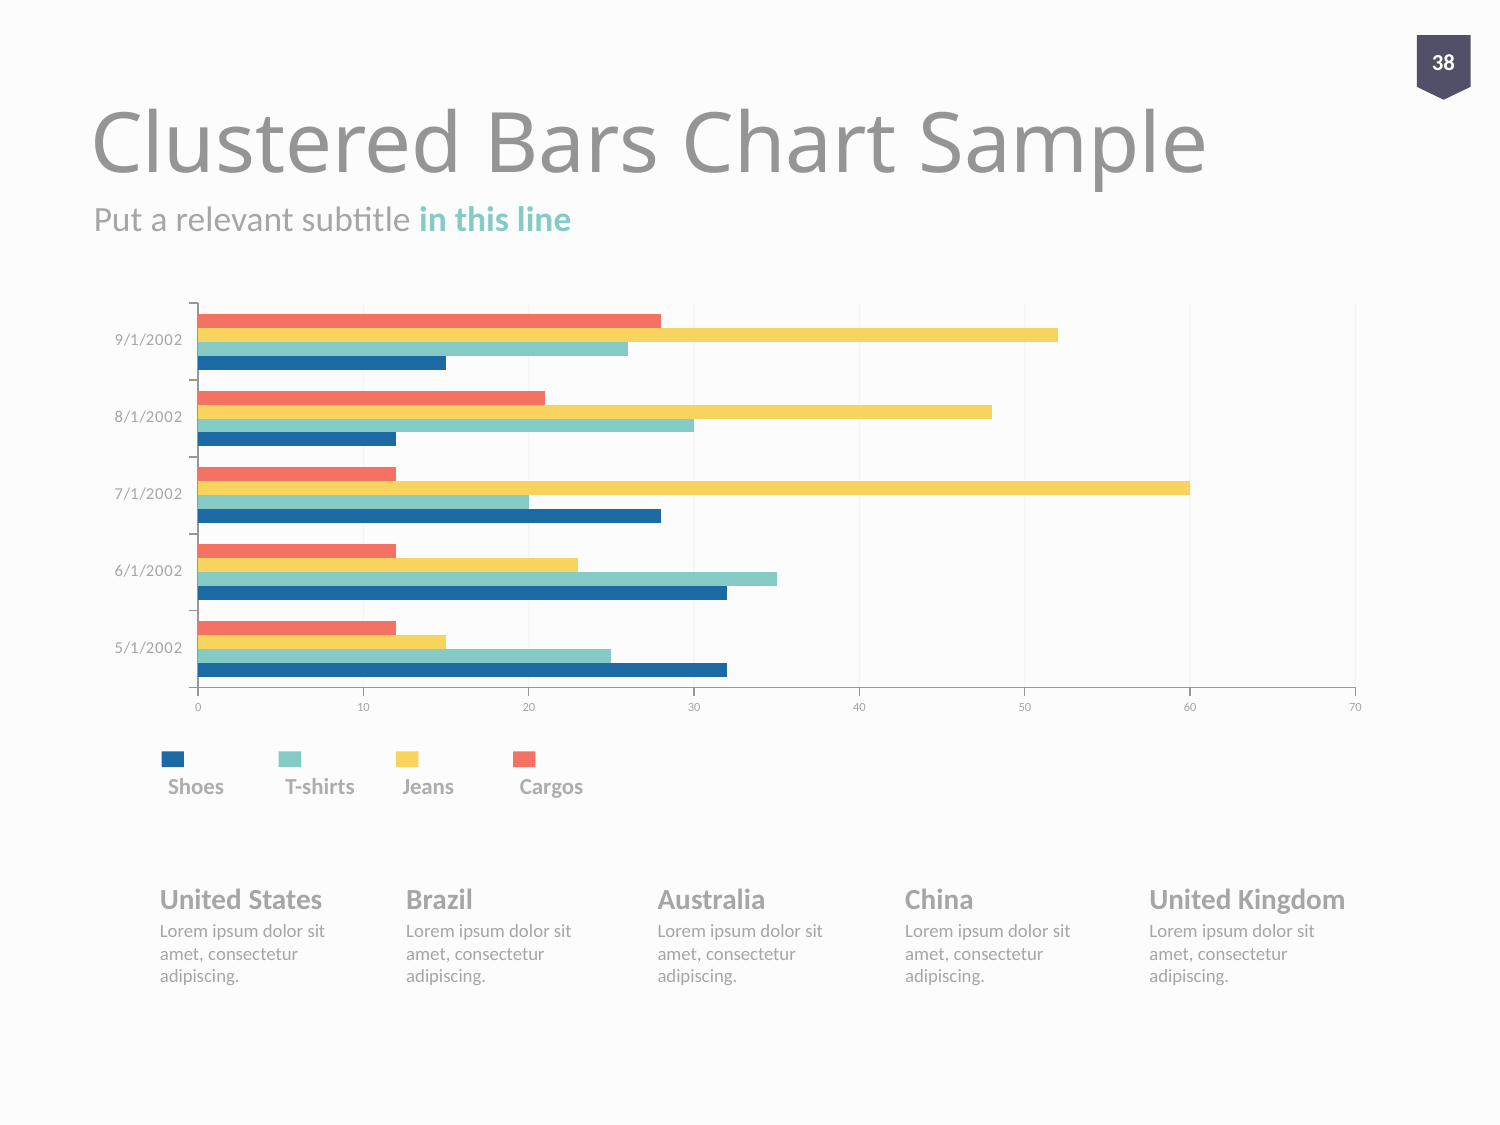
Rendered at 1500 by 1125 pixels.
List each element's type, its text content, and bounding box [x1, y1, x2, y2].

title Clustered Bars Chart Sample [75, 45, 1425, 233]
chart [88, 294, 1389, 724]
text_box United Kingdom Lorem ipsum dolor sit amet, consectetur adipiscing. [1134, 872, 1364, 994]
text_box China Lorem ipsum dolor sit amet, consectetur adipiscing. [890, 872, 1119, 994]
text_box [504, 751, 619, 817]
text_box 38 [1414, 33, 1473, 102]
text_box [270, 751, 385, 817]
text_box United States Lorem ipsum dolor sit amet, consectetur adipiscing. [144, 872, 370, 994]
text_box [387, 751, 502, 817]
text_box Australia Lorem ipsum dolor sit amet, consectetur adipiscing. [642, 872, 870, 994]
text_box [152, 751, 268, 817]
text_box Put a relevant subtitle in this line [78, 177, 1429, 257]
text_box Brazil Lorem ipsum dolor sit amet, consectetur adipiscing. [391, 872, 615, 994]
